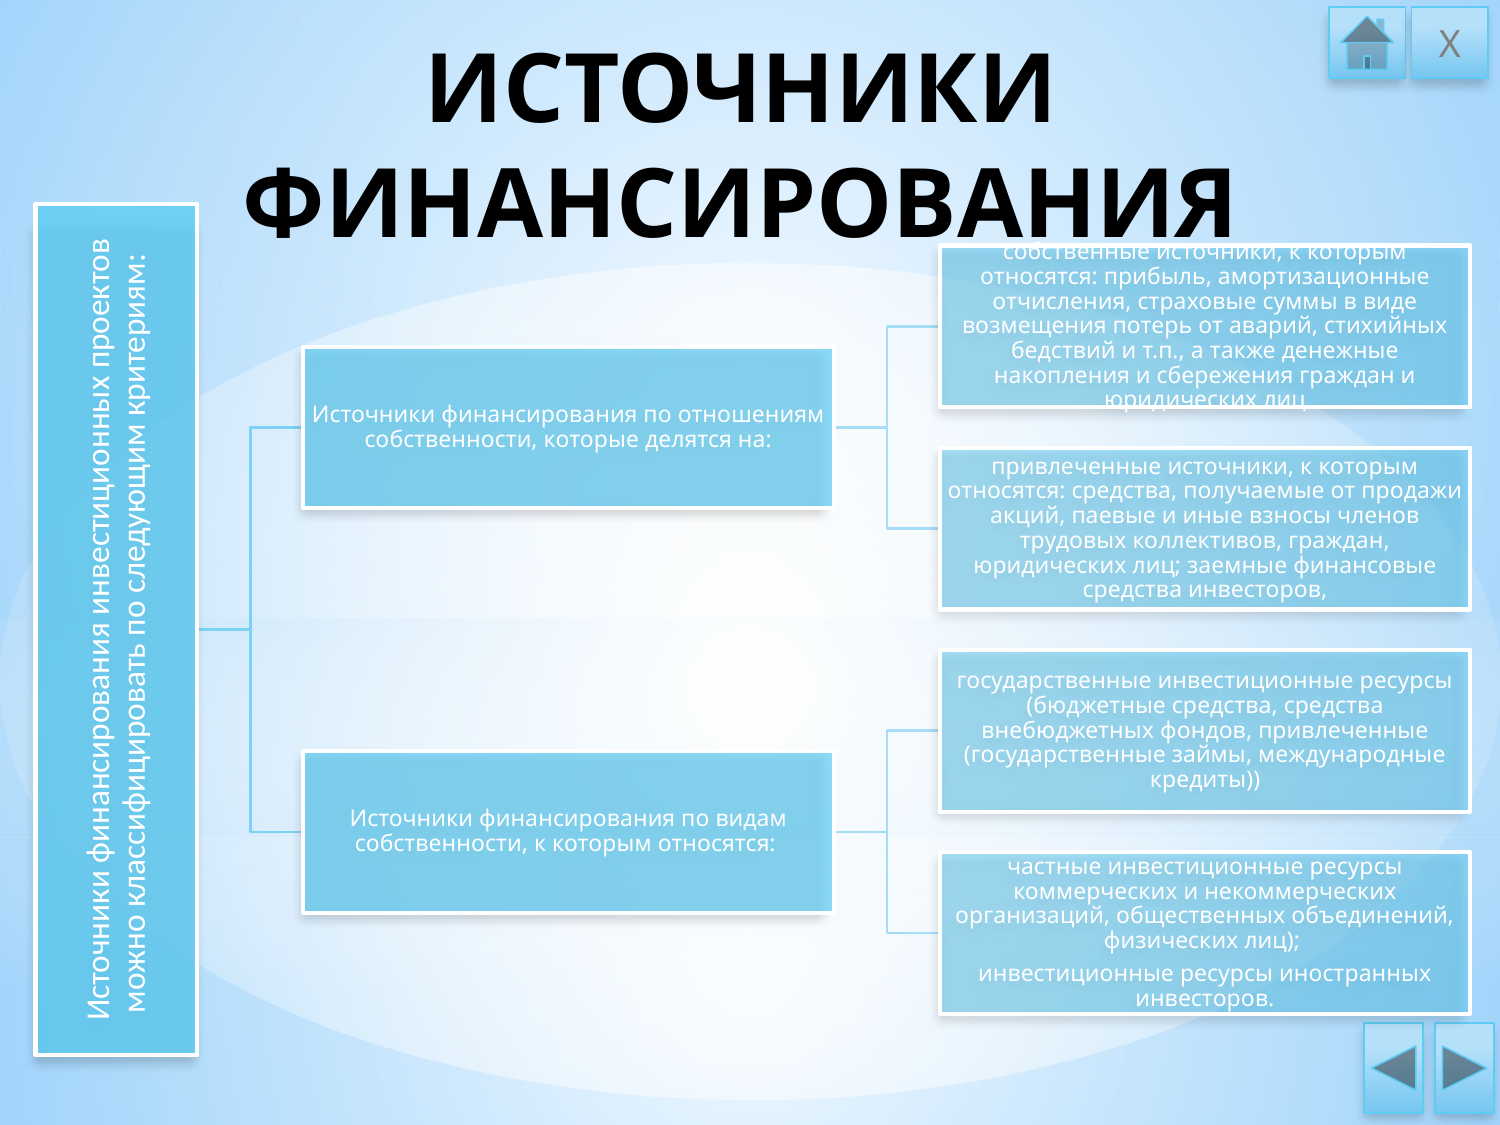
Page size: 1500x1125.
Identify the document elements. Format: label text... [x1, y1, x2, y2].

text_box [1434, 1022, 1495, 1114]
text_box [1328, 6, 1406, 79]
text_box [35, 188, 1471, 1071]
text_box Х [1411, 6, 1489, 79]
title ИСТОЧНИКИ ФИНАНСИРОВАНИЯ [206, 19, 1275, 186]
text_box [1363, 1080, 1424, 1114]
